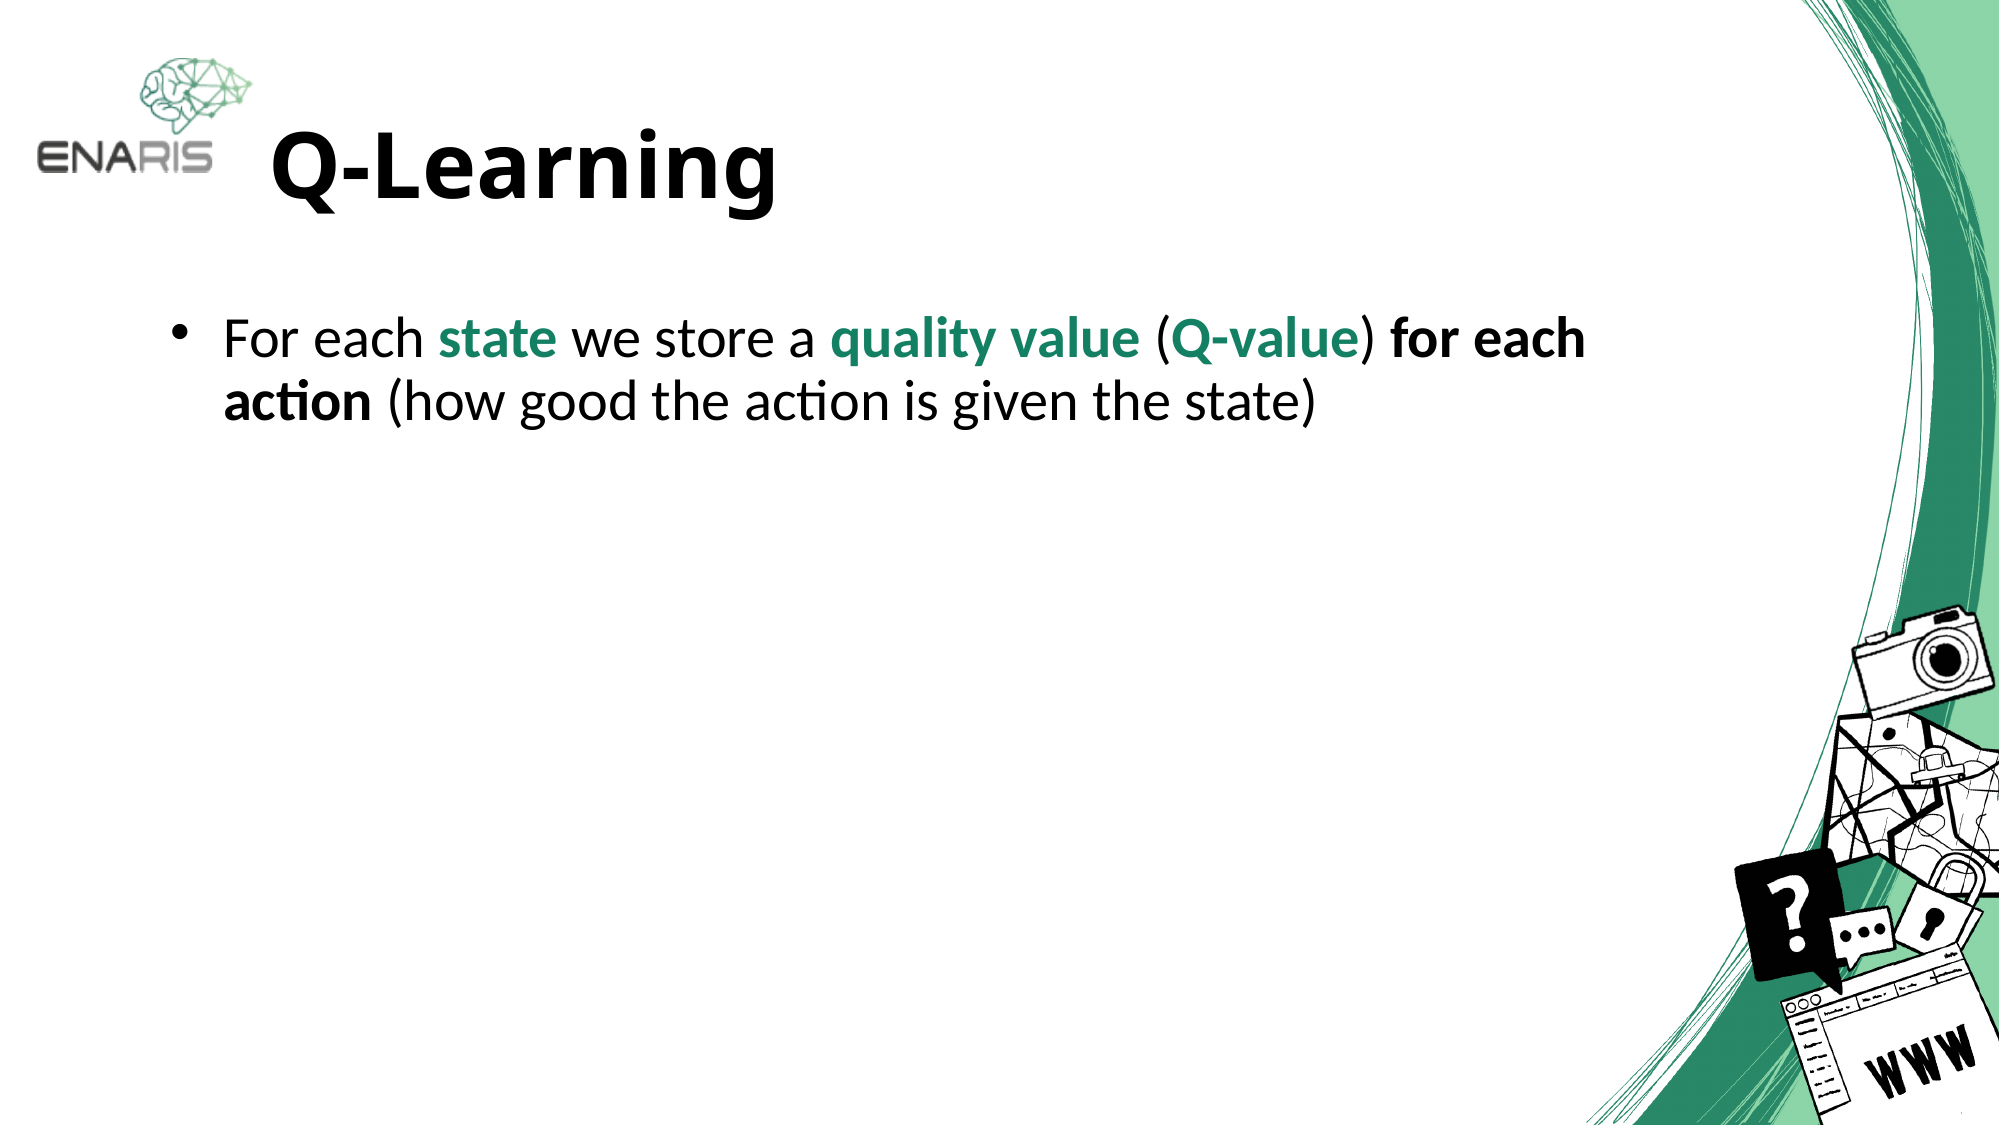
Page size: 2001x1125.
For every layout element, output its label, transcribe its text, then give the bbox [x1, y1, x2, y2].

picture [408, 0, 1999, 1125]
text_box For each state we store a quality value (Q-value) for each action (how good the action is given the state) [137, 299, 1728, 1014]
title Q-Learning [253, 59, 1863, 278]
picture [37, 58, 254, 173]
